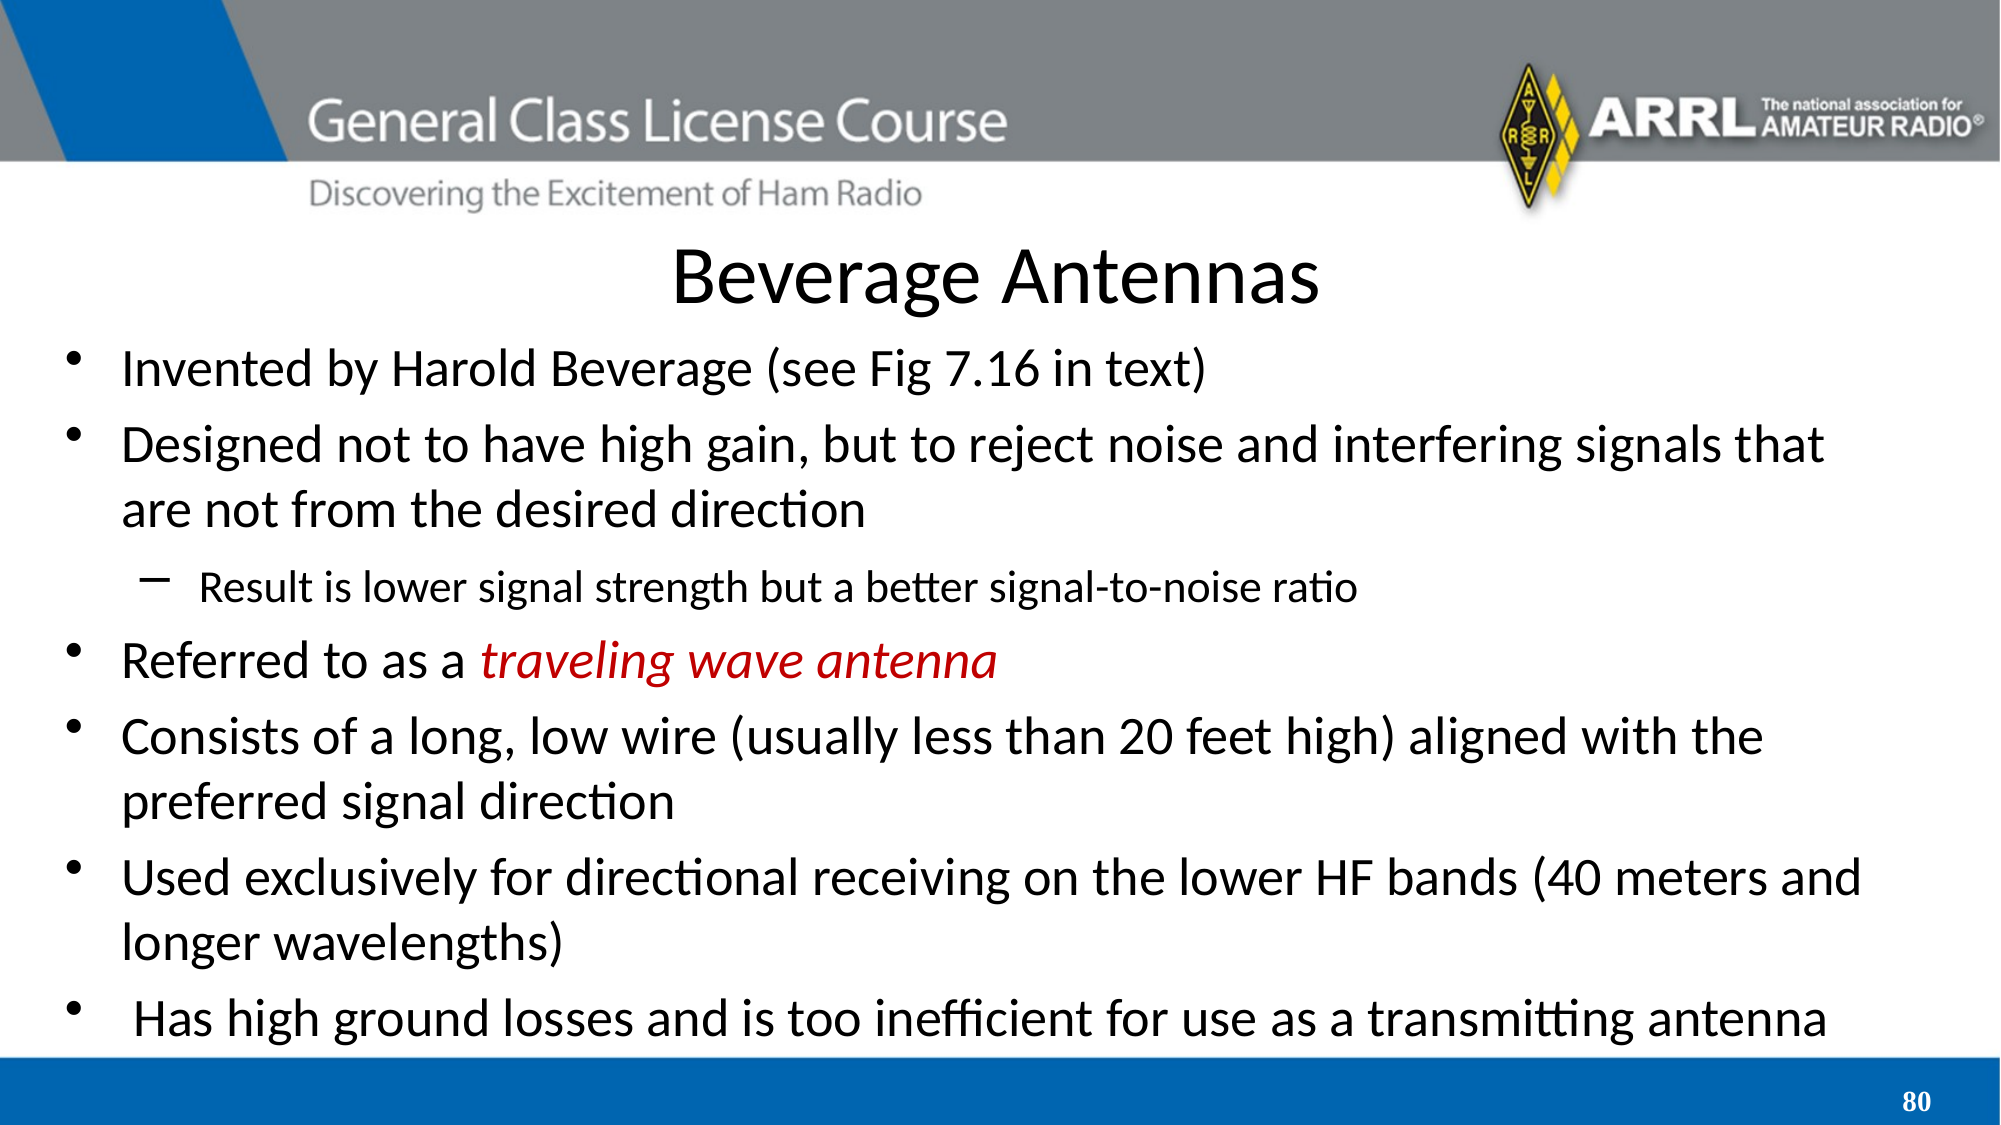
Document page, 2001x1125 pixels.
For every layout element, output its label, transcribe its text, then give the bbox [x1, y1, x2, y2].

title Beverage Antennas [96, 212, 1897, 324]
picture [0, 0, 2001, 1125]
list Invented by Harold Beverage (see Fig 7.16 in text) Designed not to have high gain, but to reject noise and interfering signals that are not from the desired direction Result is lower signal strength but a better signal-to-noise ratio Referred to as a traveling wave antenna Consists of a long, low wire (usually less than 20 feet high) aligned with the preferred signal direction Used exclusively for directional receiving on the lower HF bands (40 meters and longer wavelengths) Has high ground losses and is too inefficient for use as a transmitting antenna [50, 324, 1925, 1075]
